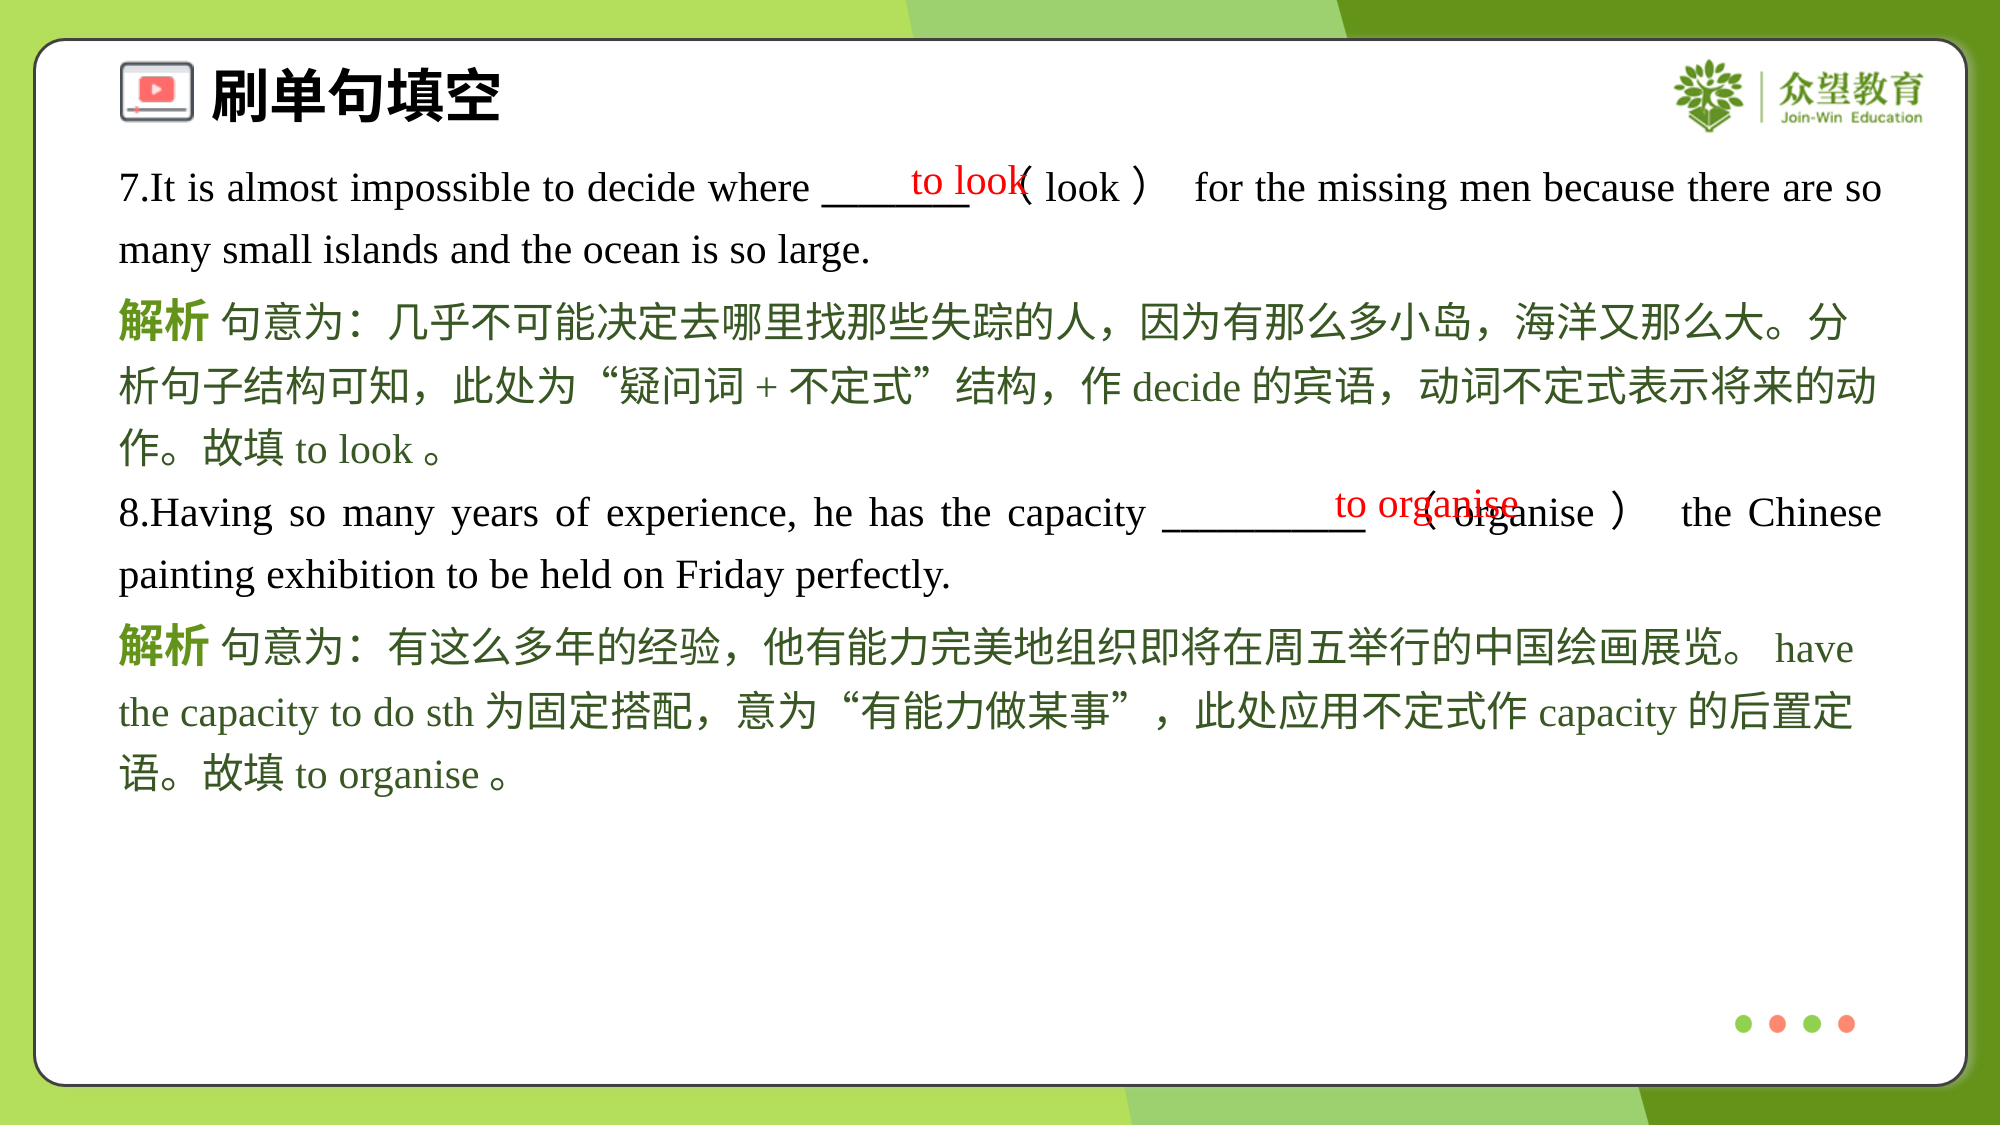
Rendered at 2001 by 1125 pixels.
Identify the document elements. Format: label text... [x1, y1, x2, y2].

text_box 7.It is almost impossible to decide where ________ （look） for the missing men because there are so many small islands and the ocean is so large. [118, 146, 1883, 267]
text_box to look [901, 140, 1039, 198]
picture [0, 0, 2000, 1125]
text_box 解析 句意为：几乎不可能决定去哪里找那些失踪的人，因为有那么多小岛，海洋又那么大。分析句子结构可知，此处为“疑问词+不定式”结构，作decide的宾语，动词不定式表示将来的动作。故填to look。 [118, 278, 1883, 467]
text_box 解析 句意为：有这么多年的经验，他有能力完美地组织即将在周五举行的中国绘画展览。have the capacity to do sth为固定搭配，意为“有能力做某事”，此处应用不定式作capacity的后置定语。故填to organise。 [118, 603, 1883, 792]
text_box to organise [1325, 463, 1529, 521]
text_box 8.Having so many years of experience, he has the capacity ___________ （organise） the Chinese painting exhibition to be held on Friday perfectly. [118, 472, 1883, 592]
